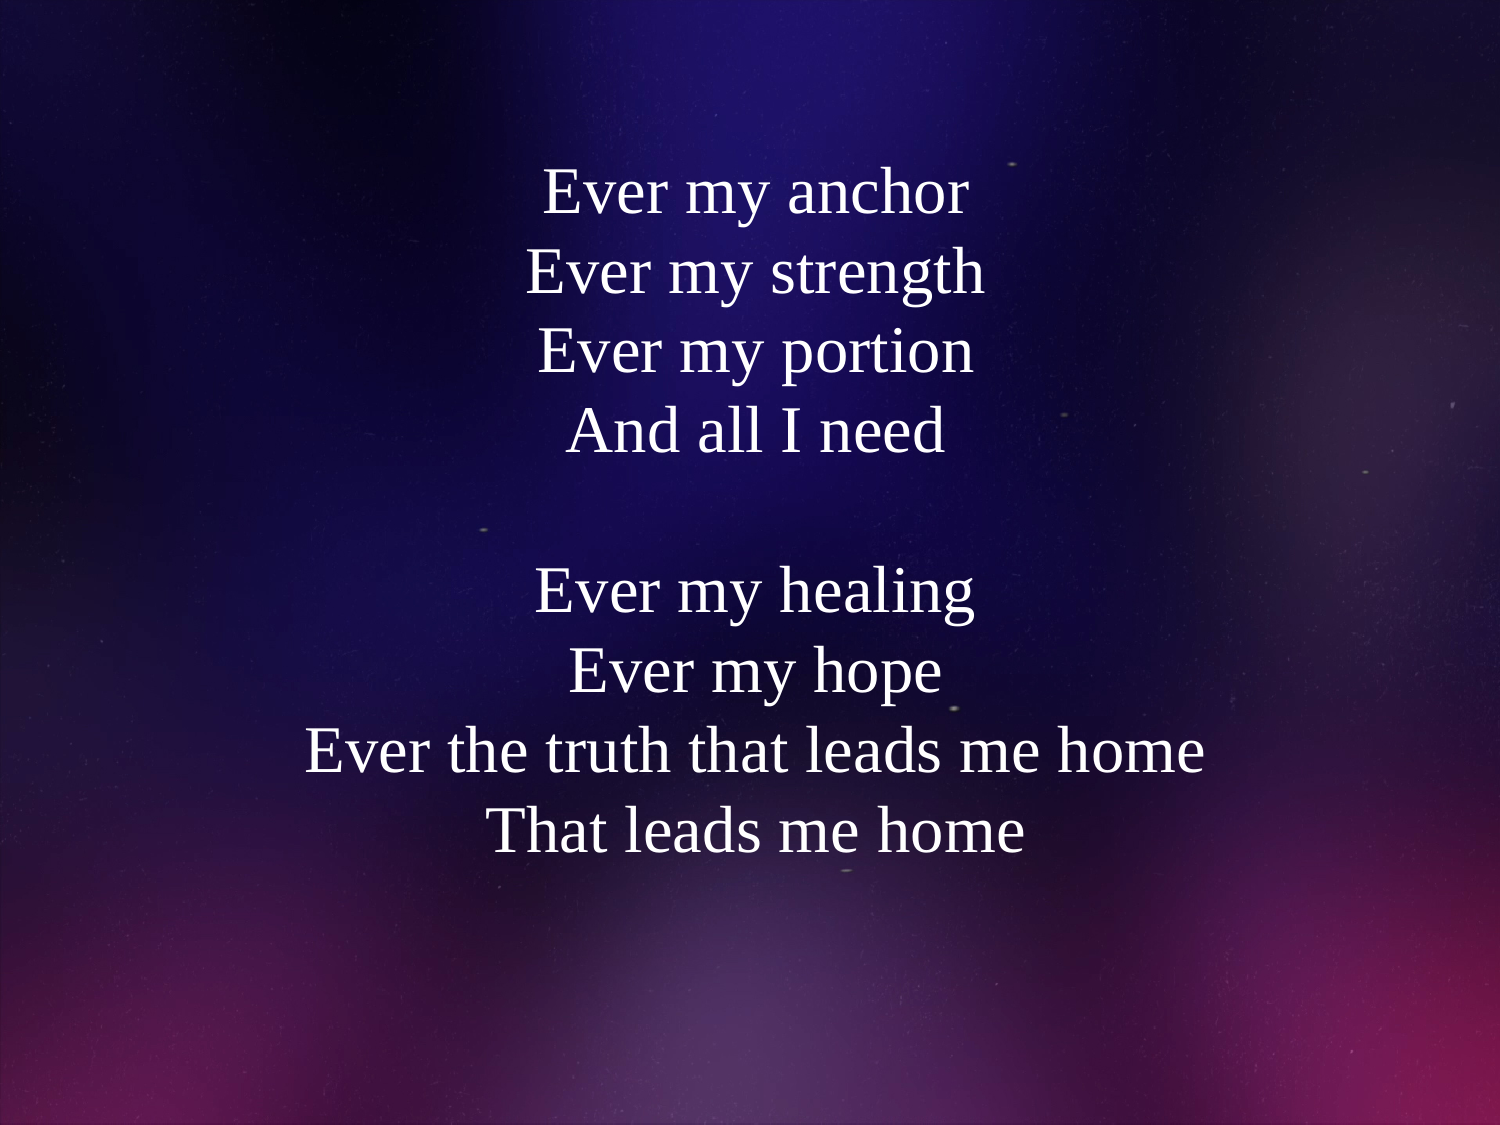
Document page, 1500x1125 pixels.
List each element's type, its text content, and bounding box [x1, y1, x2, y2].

picture [0, 0, 1500, 1125]
title Ever my anchor Ever my strength Ever my portion And all I need Ever my healing Ever my hope Ever the truth that leads me home That leads me home [62, 412, 1450, 600]
